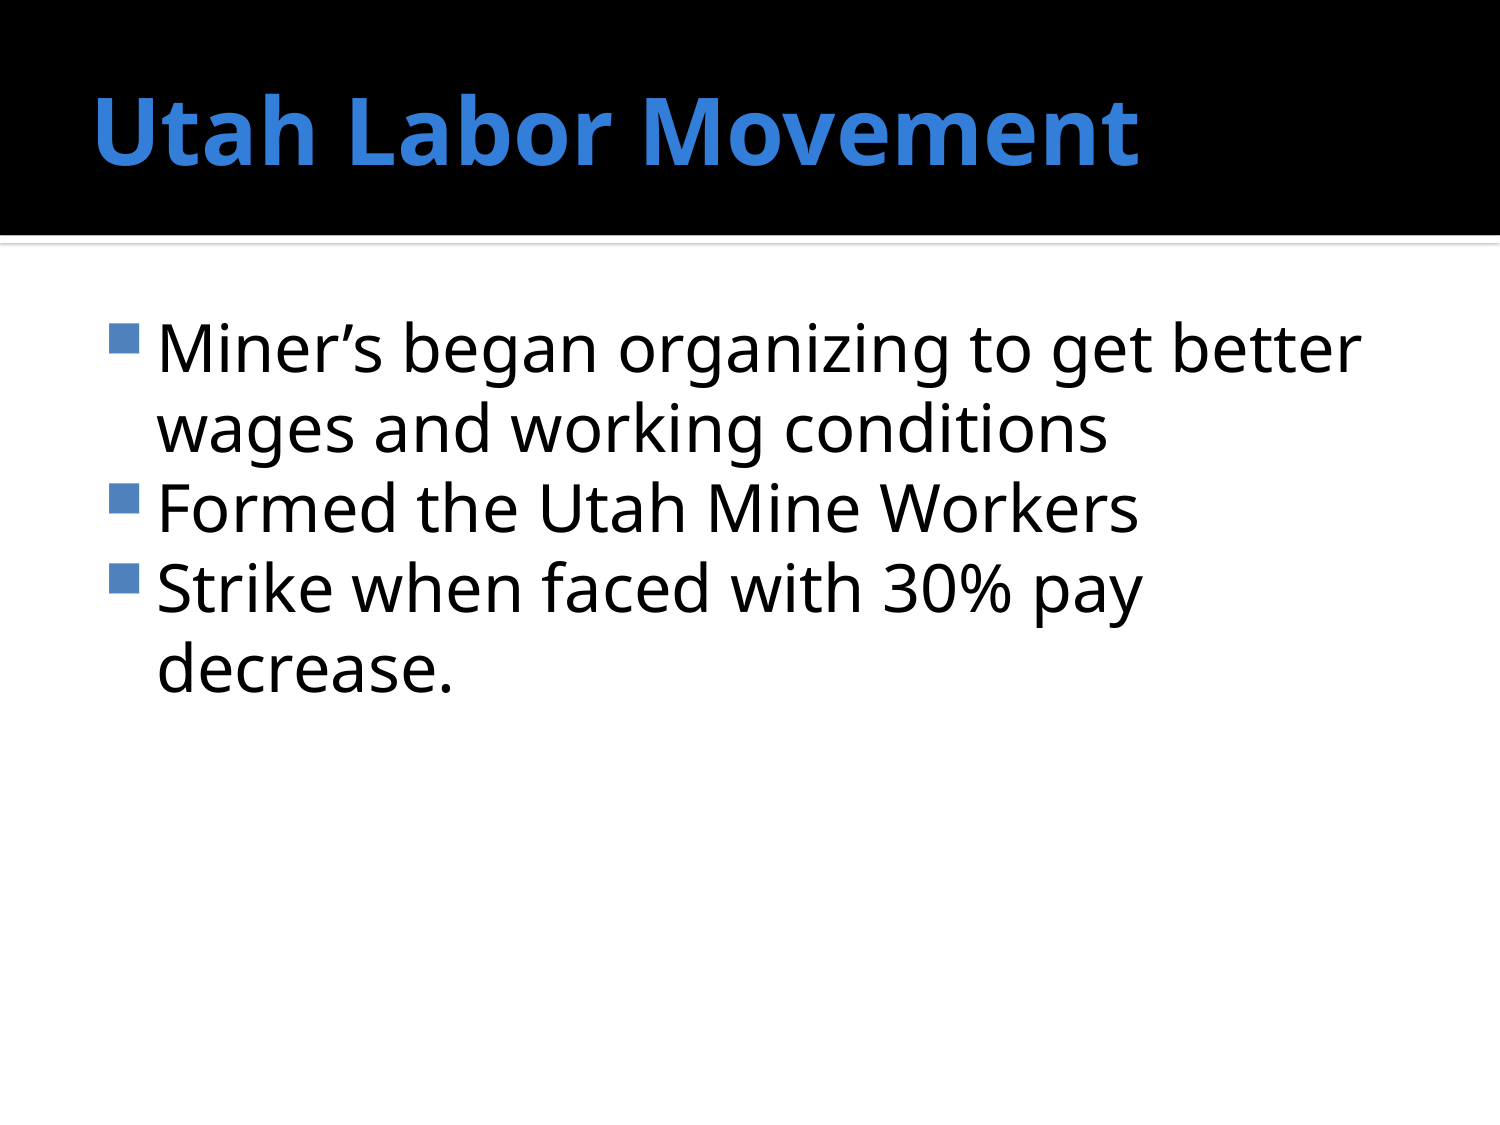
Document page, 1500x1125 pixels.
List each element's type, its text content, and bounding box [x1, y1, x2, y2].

list Miner’s began organizing to get better wages and working conditions Formed the Utah Mine Workers Strike when faced with 30% pay decrease. [75, 291, 1425, 1050]
title Utah Labor Movement [75, 25, 1425, 231]
